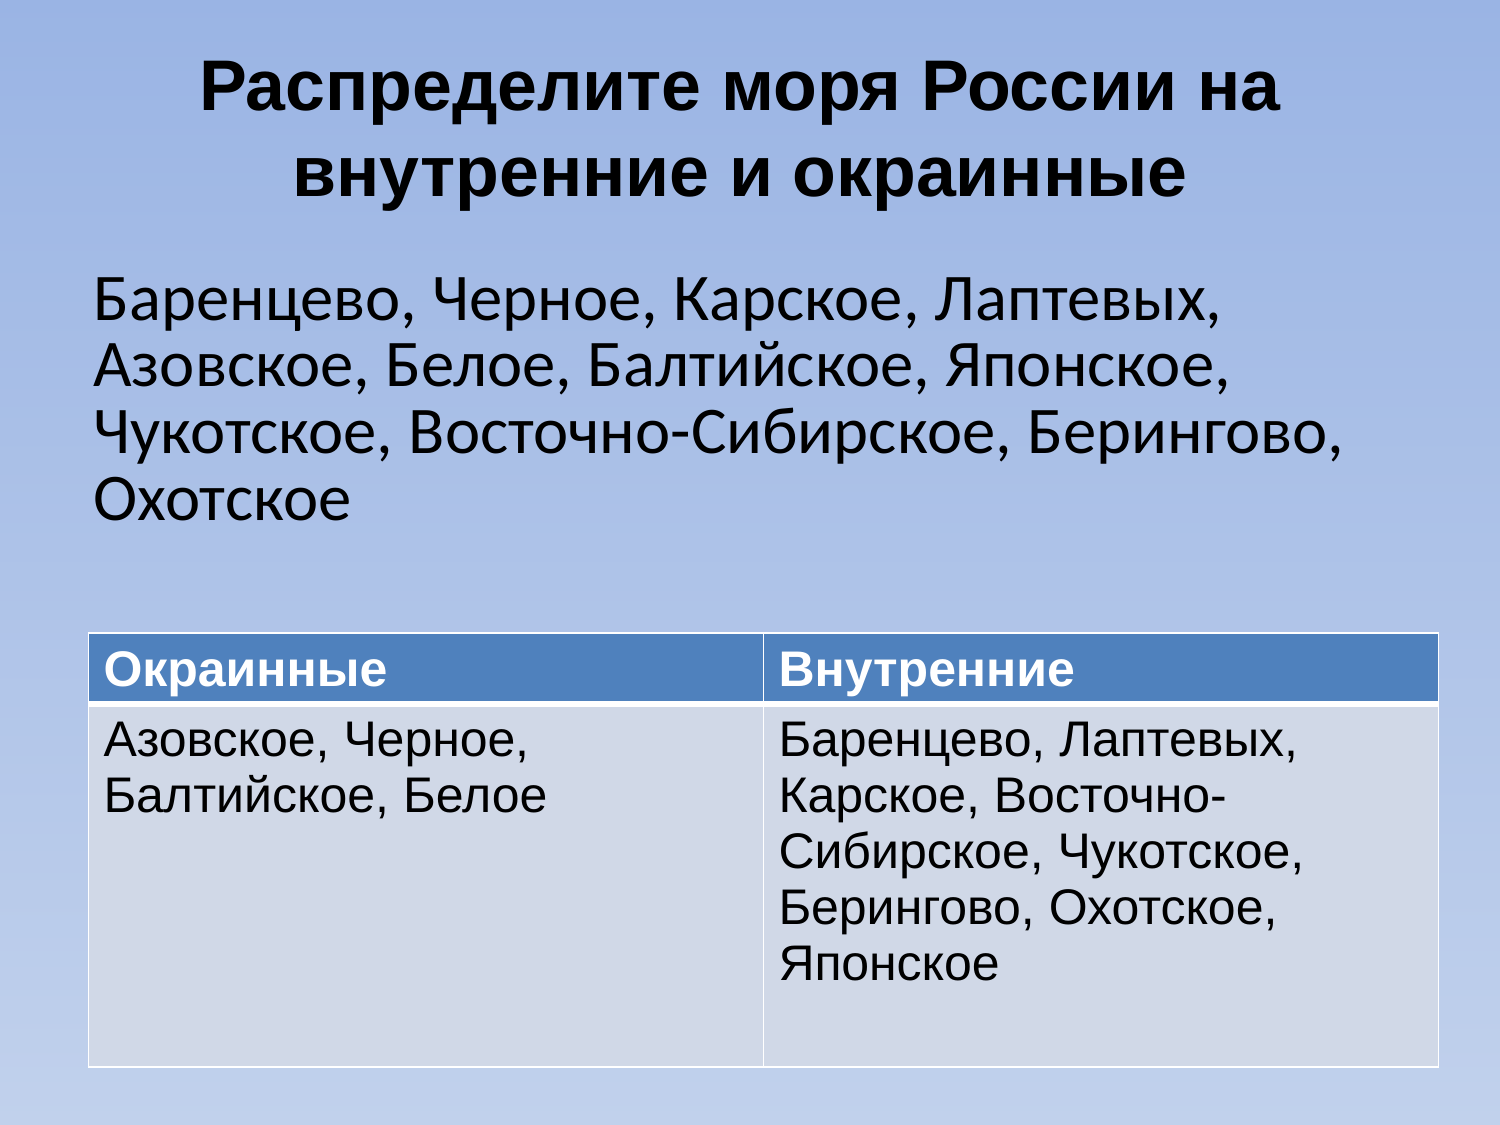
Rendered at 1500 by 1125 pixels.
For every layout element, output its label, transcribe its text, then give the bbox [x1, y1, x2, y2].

text_box Баренцево, Черное, Карское, Лаптевых, Азовское, Белое, Балтийское, Японское, Чукотское, Восточно-Сибирское, Берингово, Охотское [78, 262, 1429, 587]
table_header Окраинные [89, 634, 763, 701]
table_header Внутренние [764, 634, 1438, 701]
table_cell Азовское, Черное, Балтийское, Белое [89, 707, 763, 1066]
title Распределите моря России на внутренние и окраинные [64, 30, 1415, 219]
table_cell Баренцево, Лаптевых, Карское, Восточно-Сибирское, Чукотское, Берингово, Охотское, Японское [764, 707, 1438, 1066]
